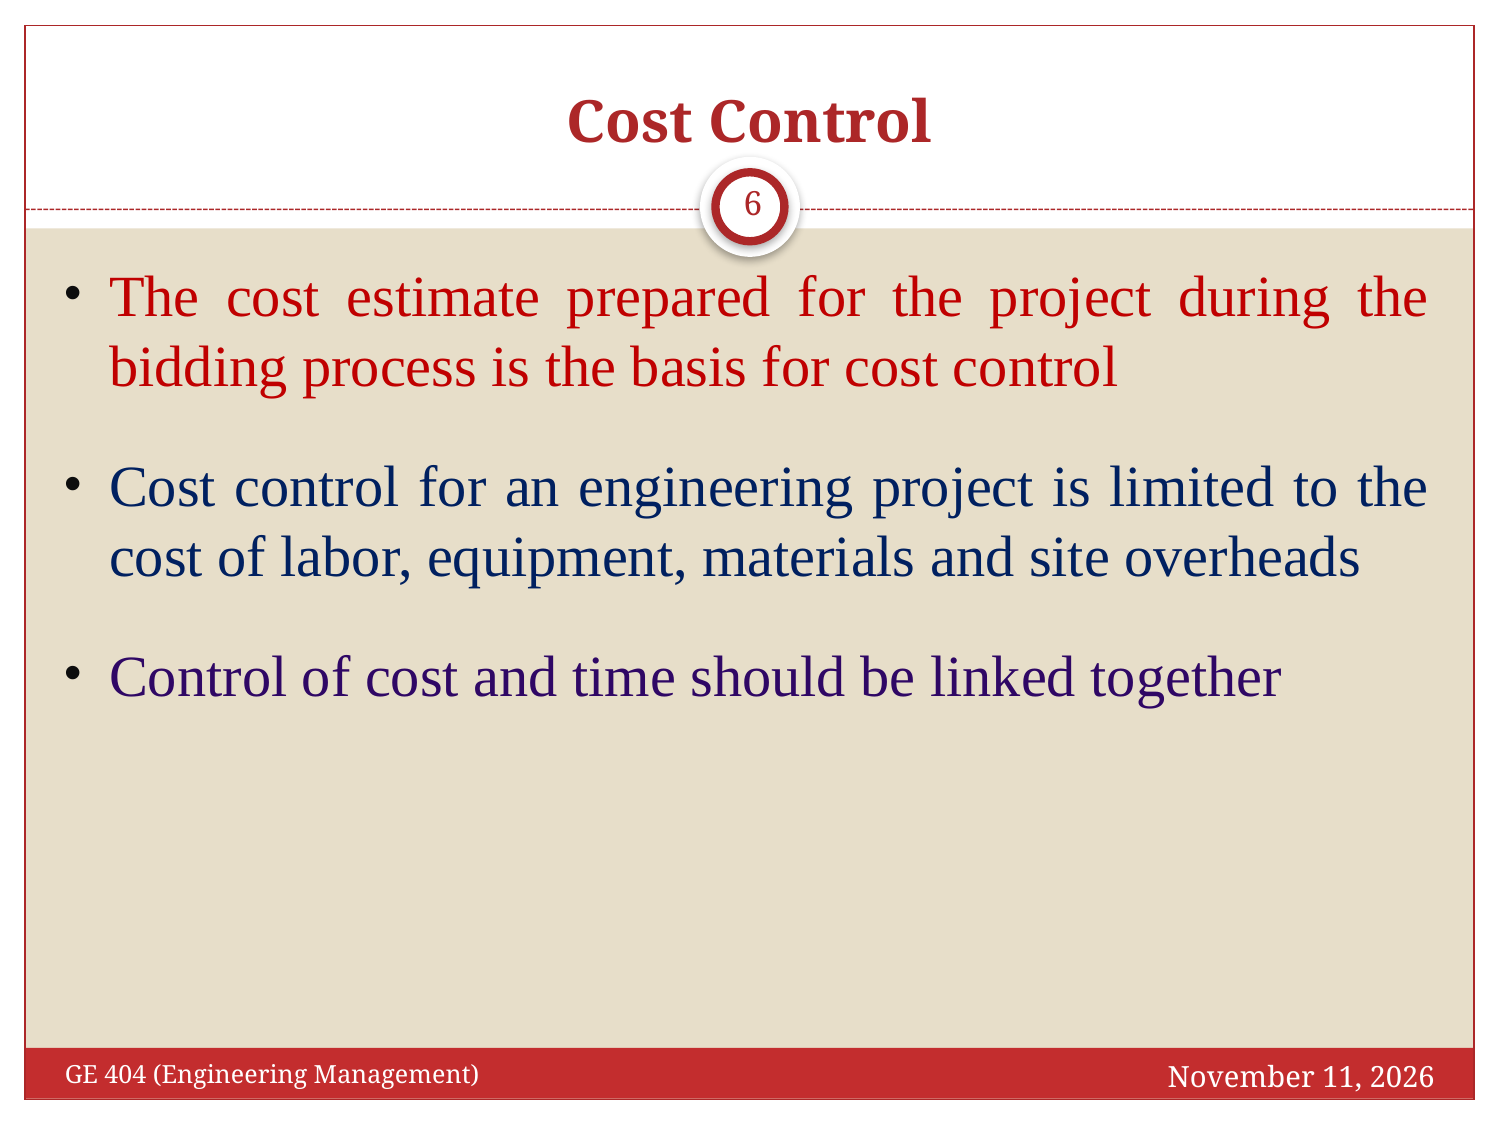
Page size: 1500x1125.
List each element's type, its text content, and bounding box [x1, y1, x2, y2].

footer GE 404 (Engineering Management) [50, 1051, 638, 1112]
slide_number 6 [715, 168, 791, 241]
title Cost Control [49, 37, 1450, 162]
list The cost estimate prepared for the project during the bidding process is the basis for cost control Cost control for an engineering project is limited to the cost of labor, equipment, materials and site overheads Control of cost and time should be linked together [49, 250, 1445, 1001]
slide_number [950, 1050, 1450, 1111]
